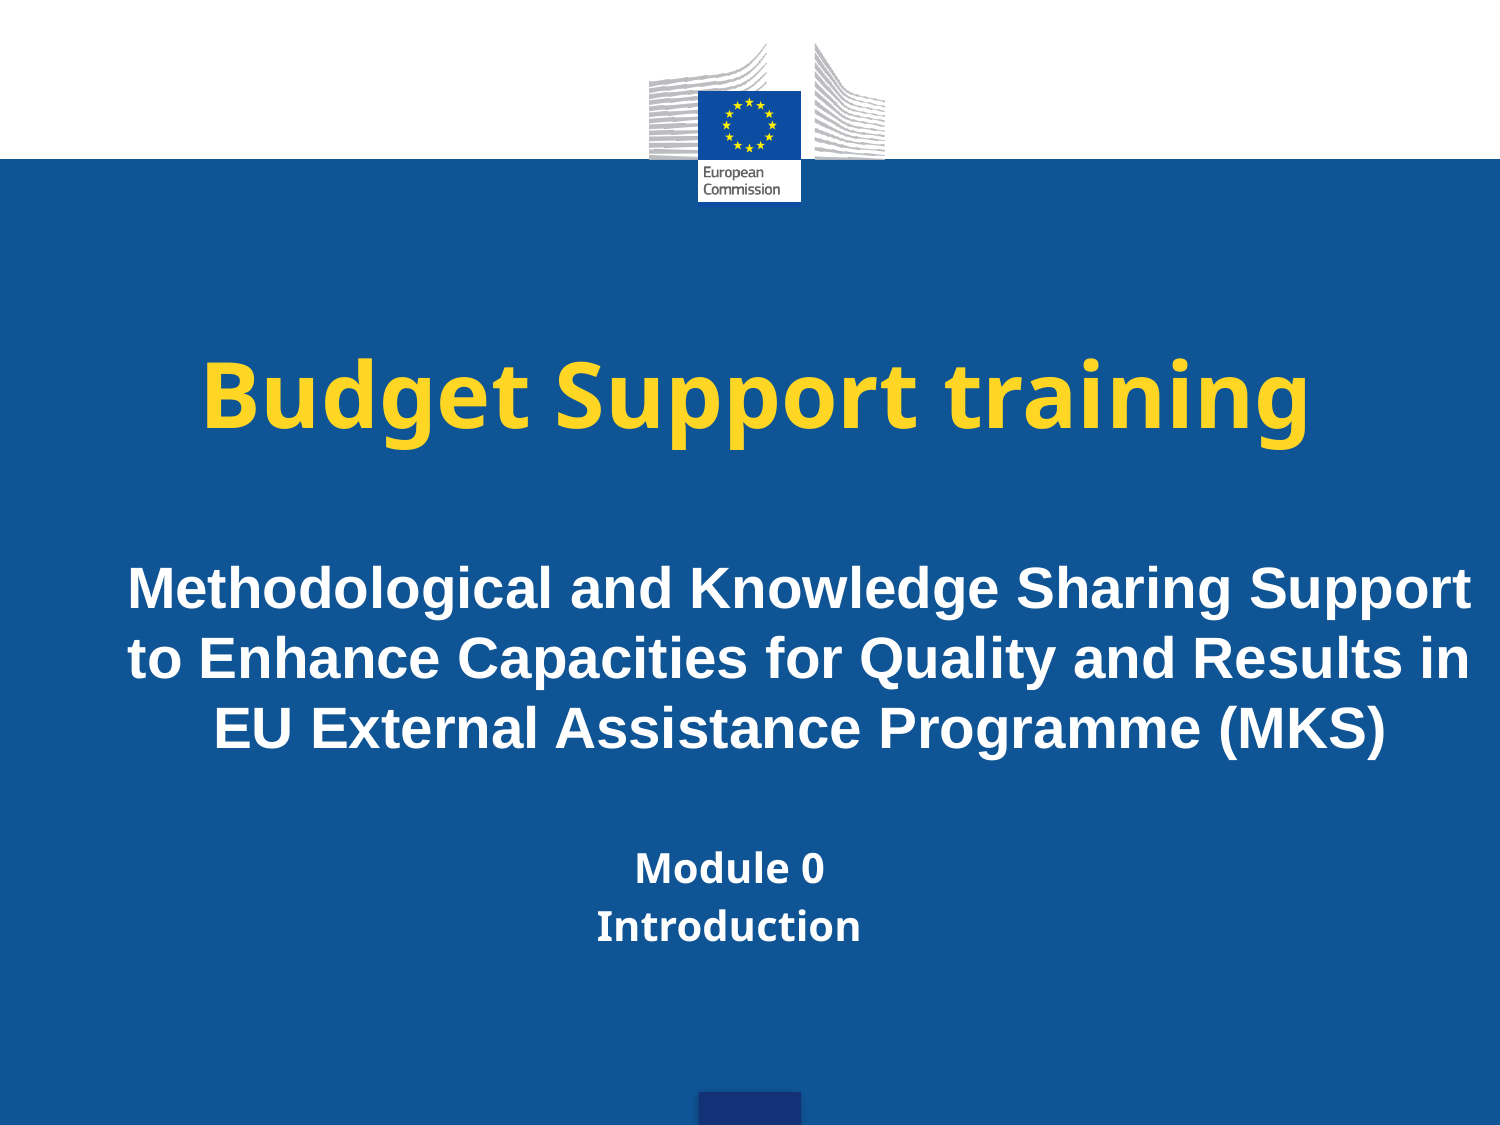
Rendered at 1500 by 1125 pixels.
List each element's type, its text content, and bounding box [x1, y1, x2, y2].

text_box Module 0 Introduction [29, 834, 1430, 988]
title Budget Support training [29, 266, 1483, 587]
subtitle Methodological and Knowledge Sharing Support to Enhance Capacities for Quality and Results in EU External Assistance Programme (MKS) [100, 455, 1500, 740]
